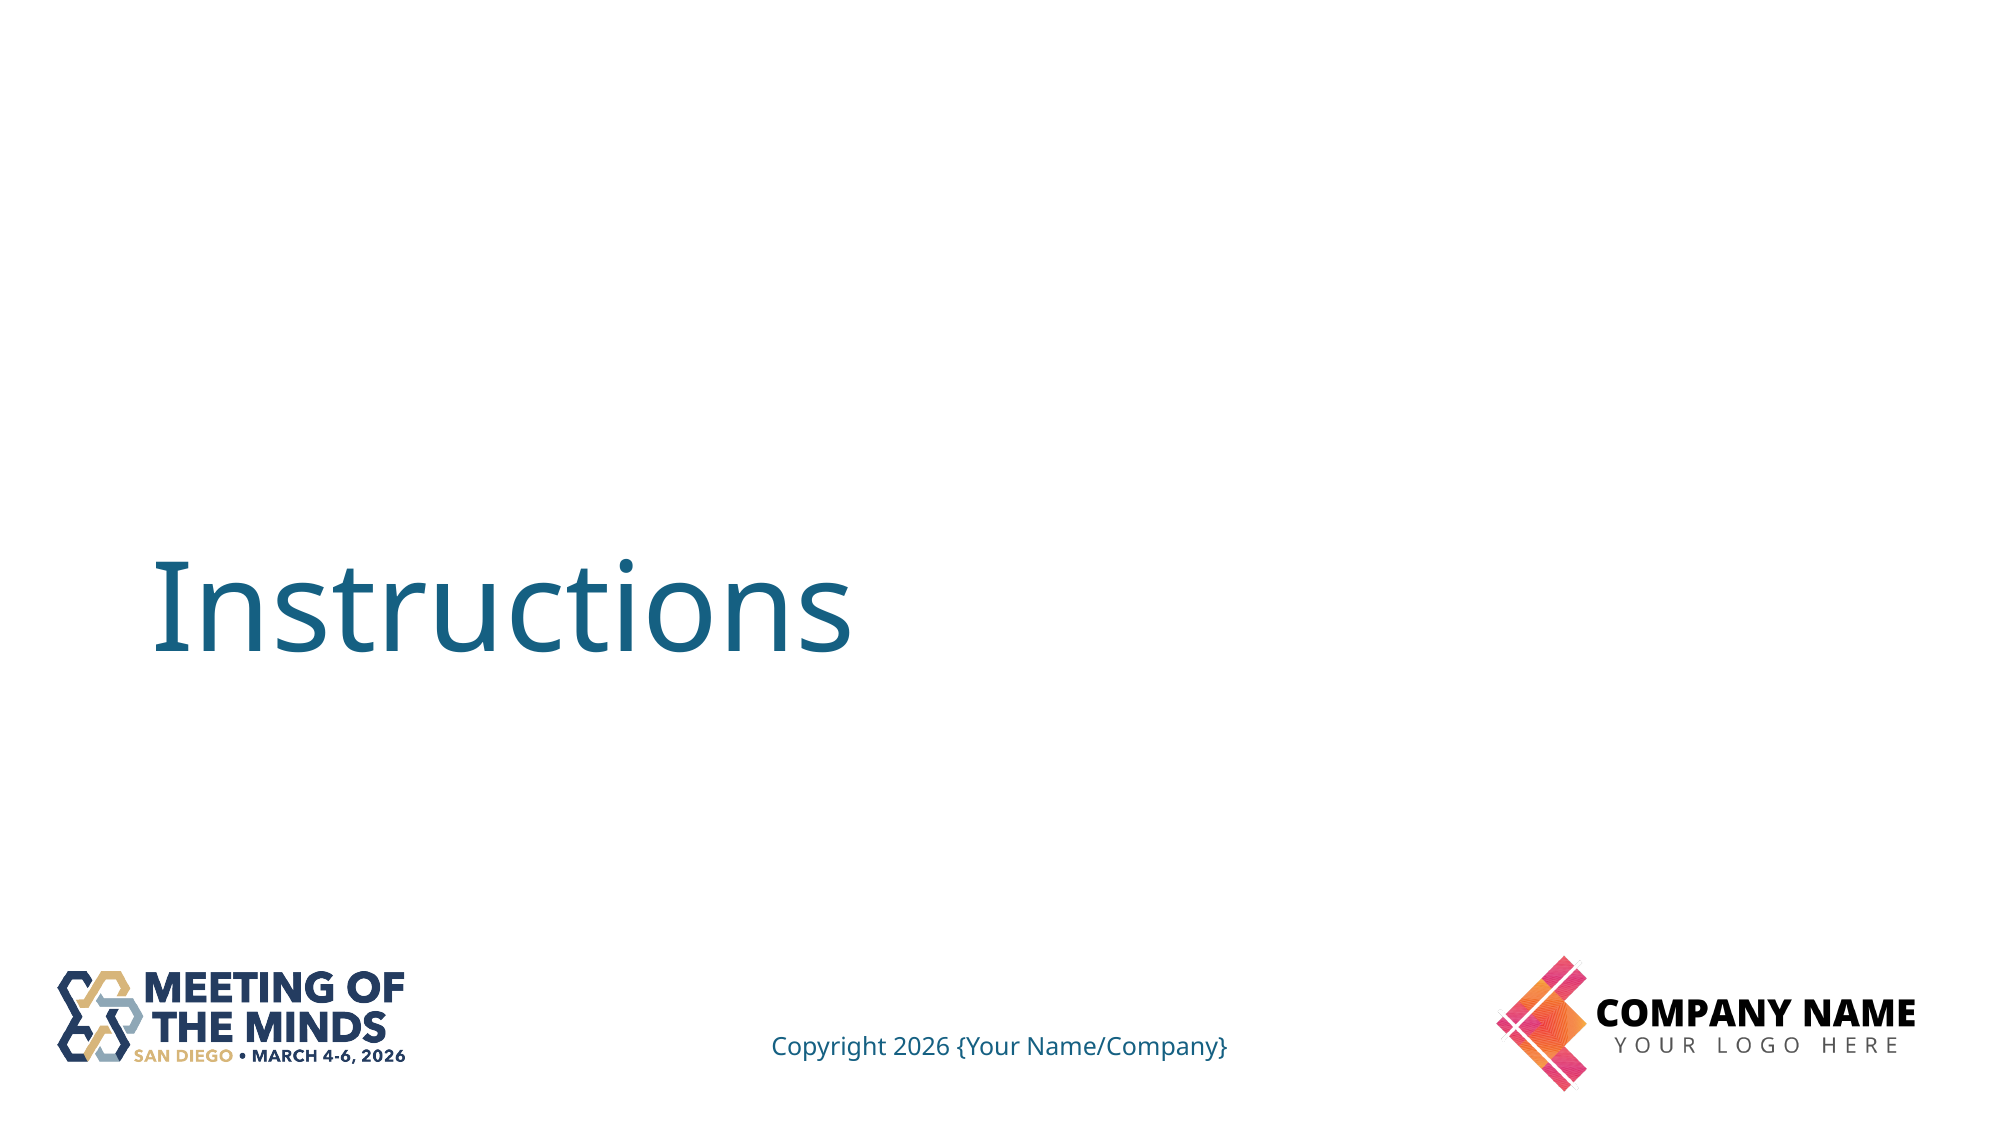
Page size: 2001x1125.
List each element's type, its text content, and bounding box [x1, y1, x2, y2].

title Instructions [136, 218, 1862, 687]
picture [1493, 952, 1921, 1095]
footer Copyright 2026 {Your Name/Company} [662, 1015, 1338, 1076]
picture [57, 971, 405, 1064]
